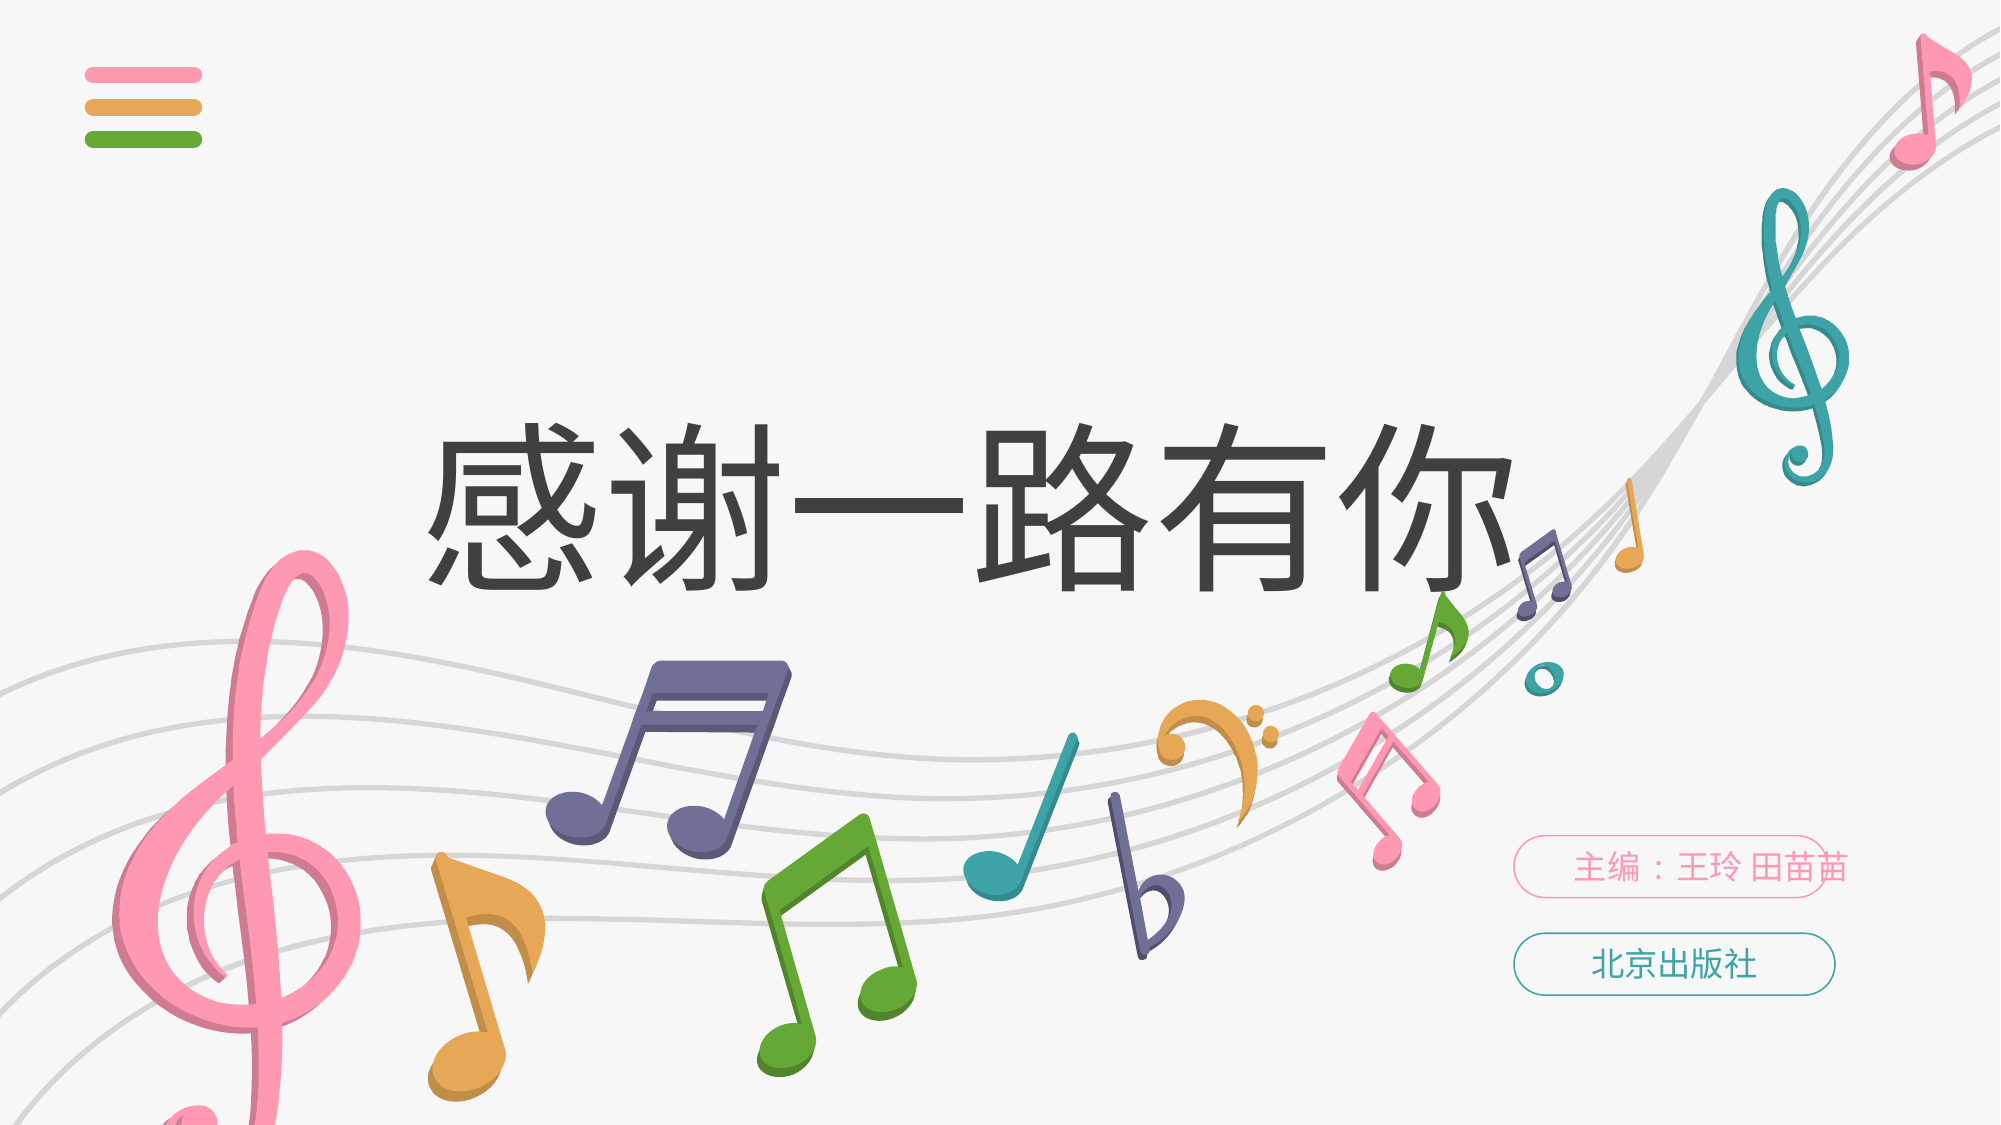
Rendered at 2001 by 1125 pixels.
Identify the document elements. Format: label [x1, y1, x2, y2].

text_box [1513, 835, 1878, 898]
text_box [1513, 933, 1835, 996]
text_box [93, 74, 194, 140]
picture [0, 0, 2000, 1125]
